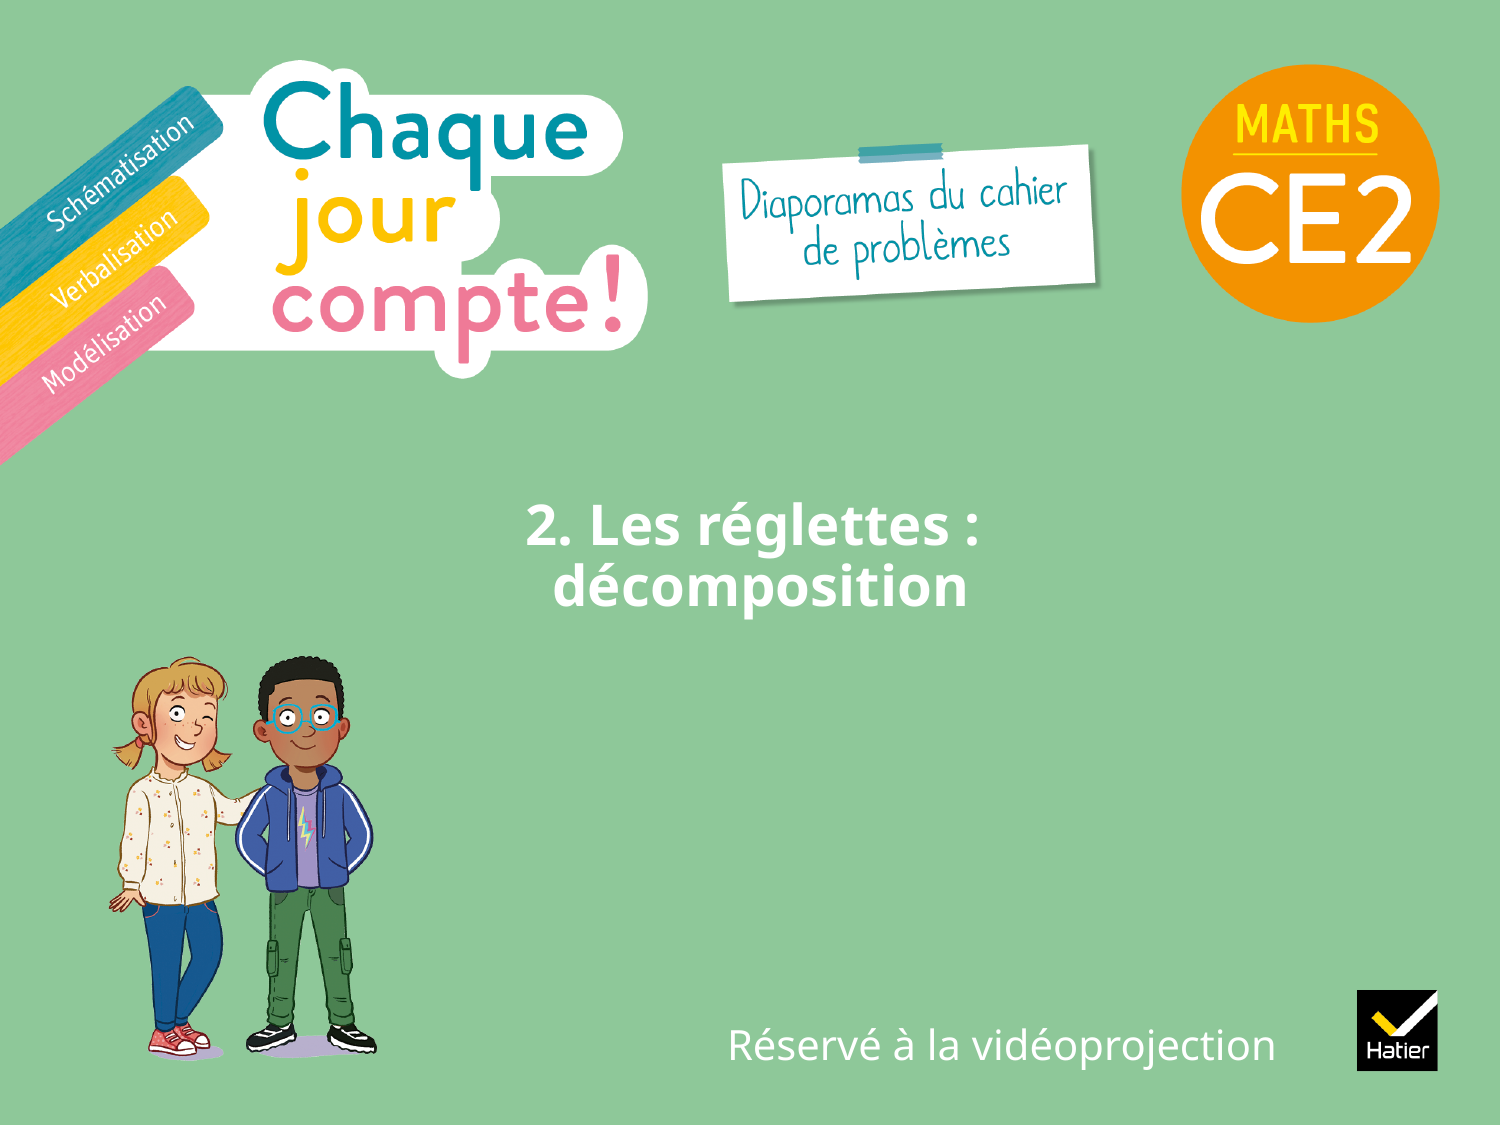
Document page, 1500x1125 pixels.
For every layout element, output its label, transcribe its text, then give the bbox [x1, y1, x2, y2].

picture [0, 0, 1500, 1125]
title 2. Les réglettes : décomposition [121, 497, 1401, 628]
